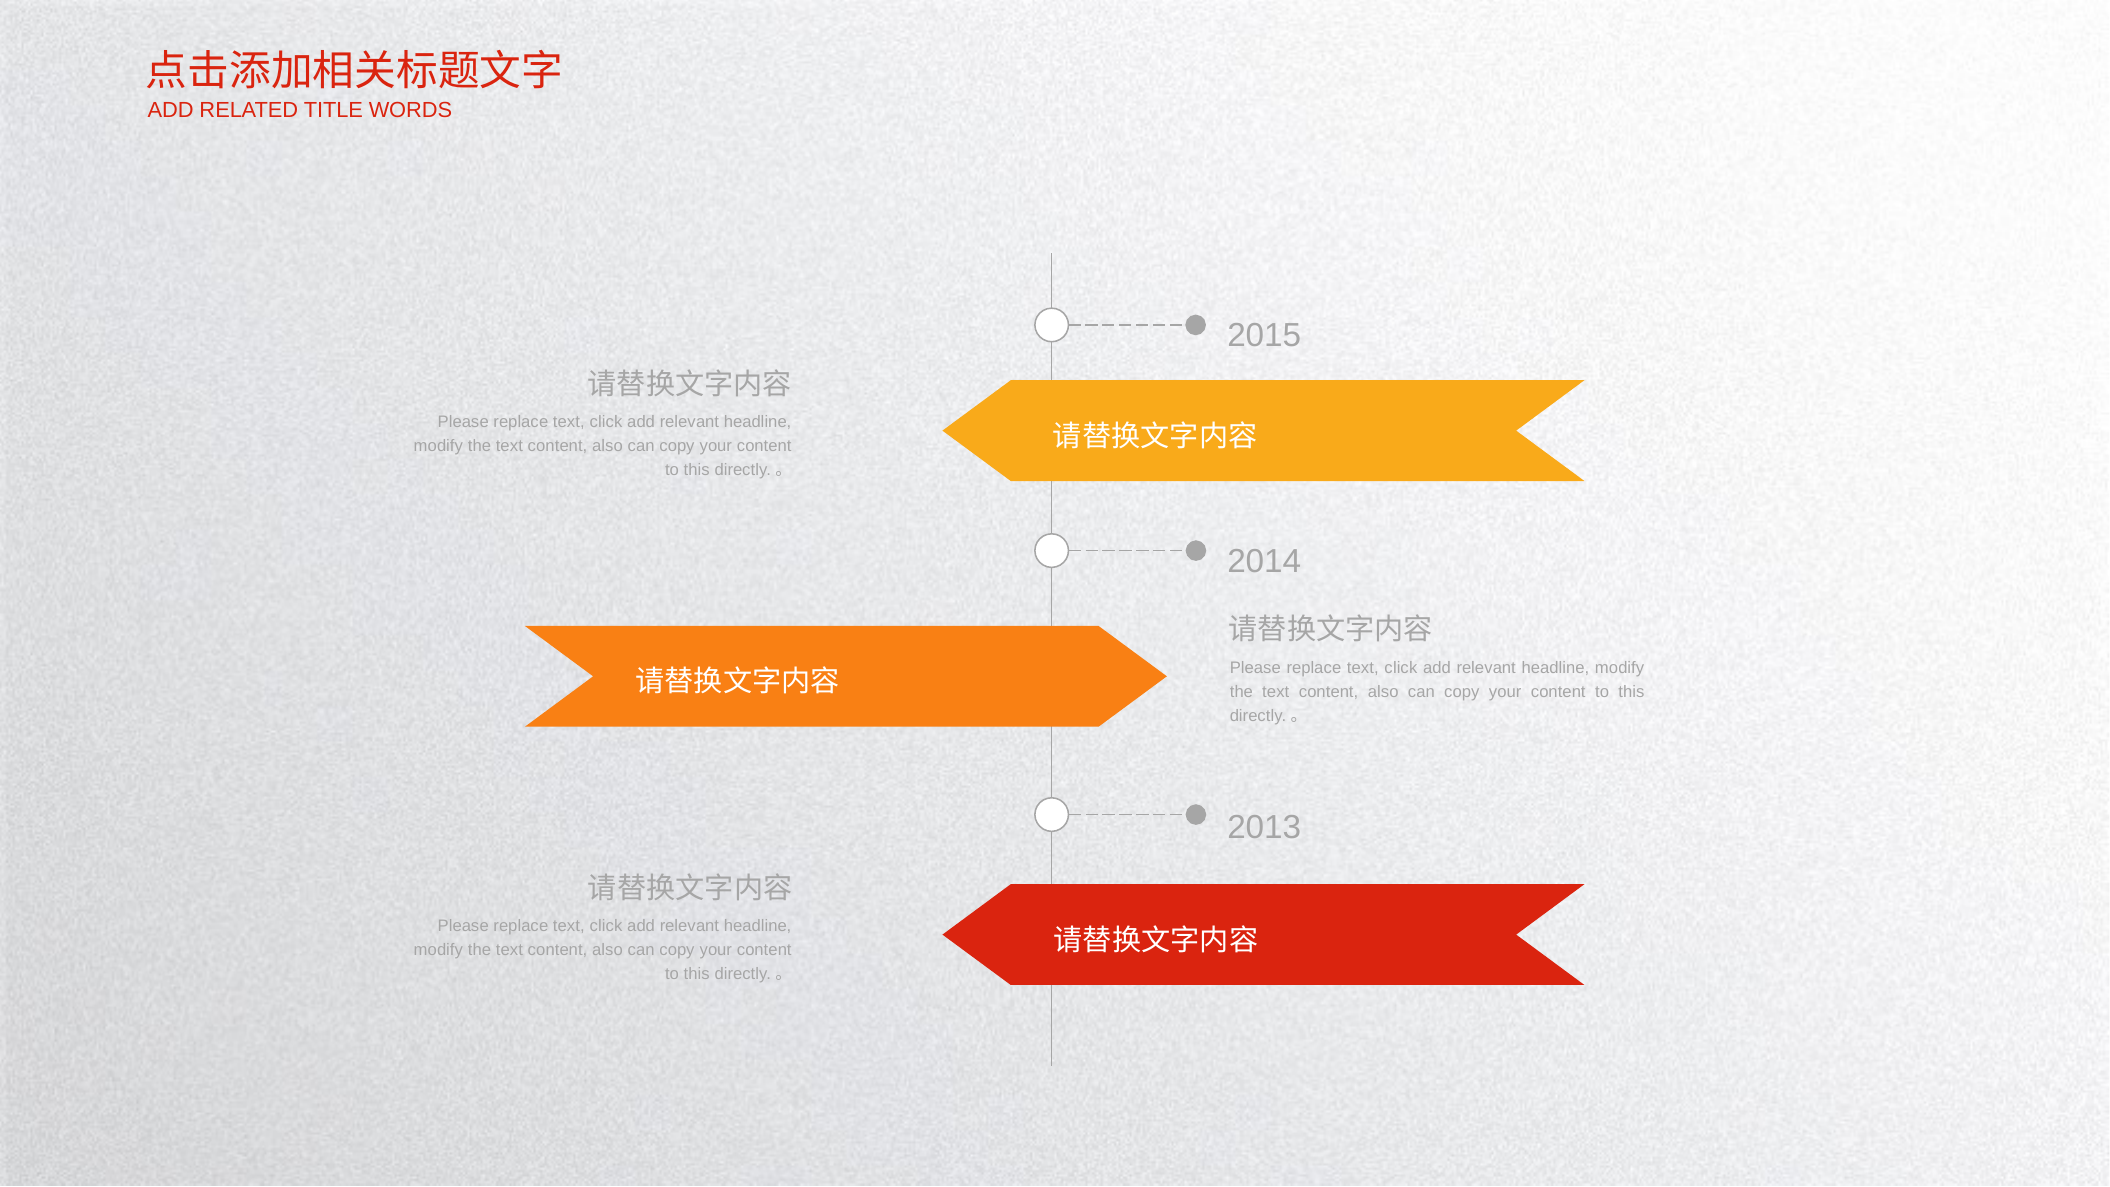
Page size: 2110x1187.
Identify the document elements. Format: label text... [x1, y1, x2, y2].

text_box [387, 350, 808, 488]
picture [0, 0, 2110, 1186]
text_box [1034, 308, 1196, 342]
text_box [1034, 797, 1196, 832]
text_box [942, 380, 1585, 481]
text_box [942, 884, 1585, 985]
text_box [1212, 596, 1660, 733]
text_box ADD RELATED TITLE WORDS [147, 96, 453, 123]
text_box 2013 [1212, 789, 1317, 853]
text_box 2015 [1212, 298, 1317, 361]
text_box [1034, 533, 1196, 568]
text_box 点击添加相关标题文字 [145, 43, 564, 95]
text_box 2014 [1212, 523, 1317, 587]
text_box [524, 625, 1167, 727]
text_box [387, 854, 809, 992]
